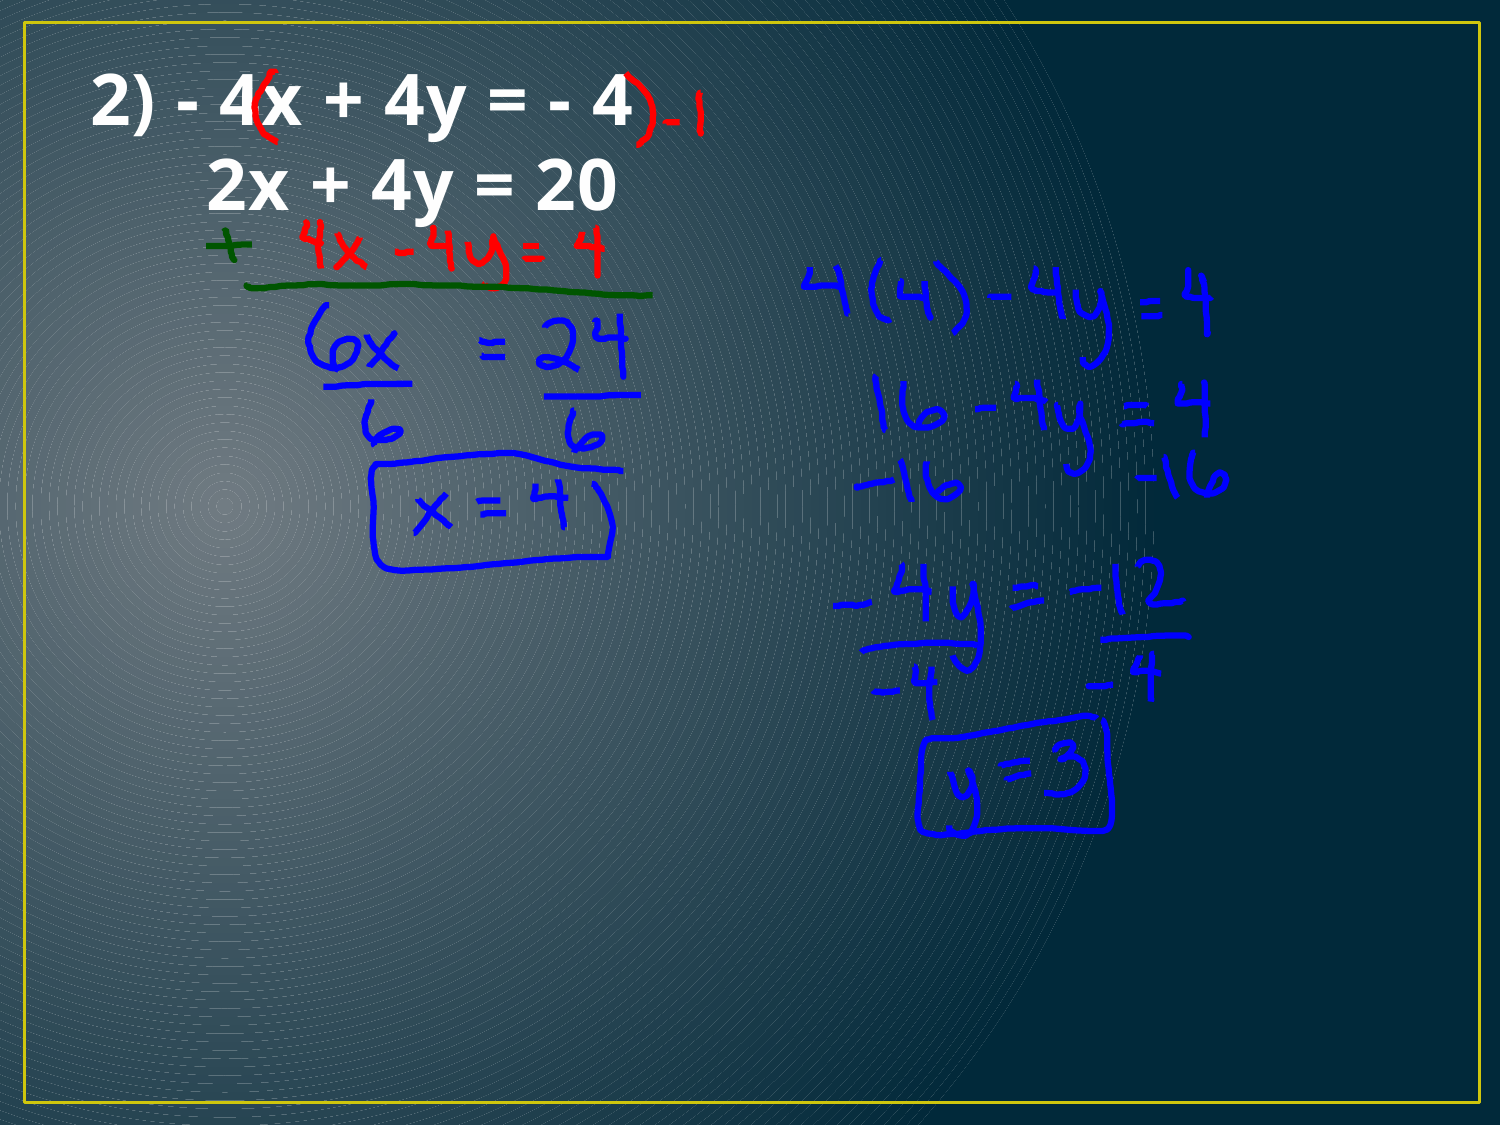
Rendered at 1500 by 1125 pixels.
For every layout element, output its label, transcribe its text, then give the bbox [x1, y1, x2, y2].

title 2) - 4x + 4y = - 4 2x + 4y = 20 [75, 45, 1425, 233]
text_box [206, 71, 1227, 837]
